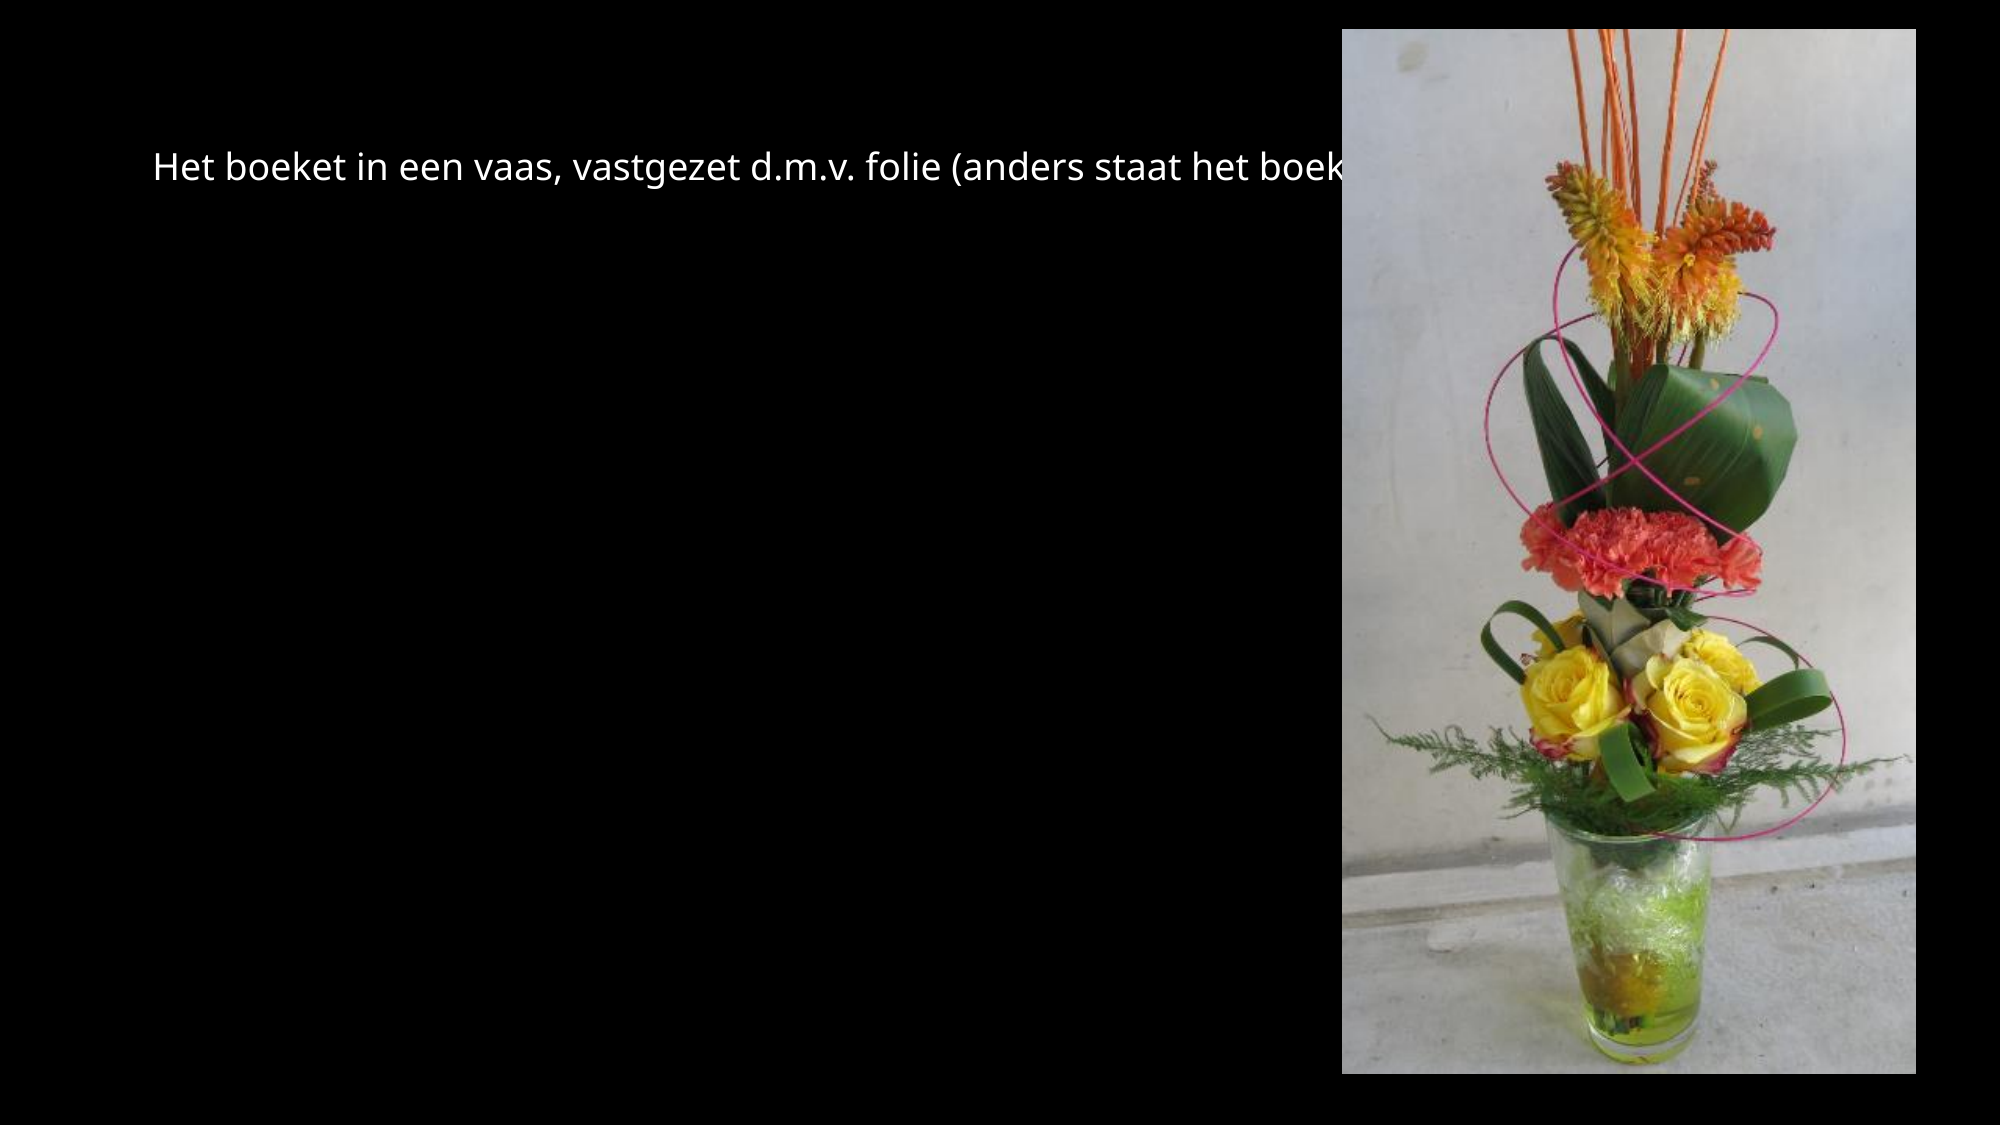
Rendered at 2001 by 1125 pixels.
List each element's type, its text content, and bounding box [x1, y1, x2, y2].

picture [1342, 29, 1916, 1075]
title Het boeket in een vaas, vastgezet d.m.v. folie (anders staat het boeket scheef) [137, 59, 1342, 278]
